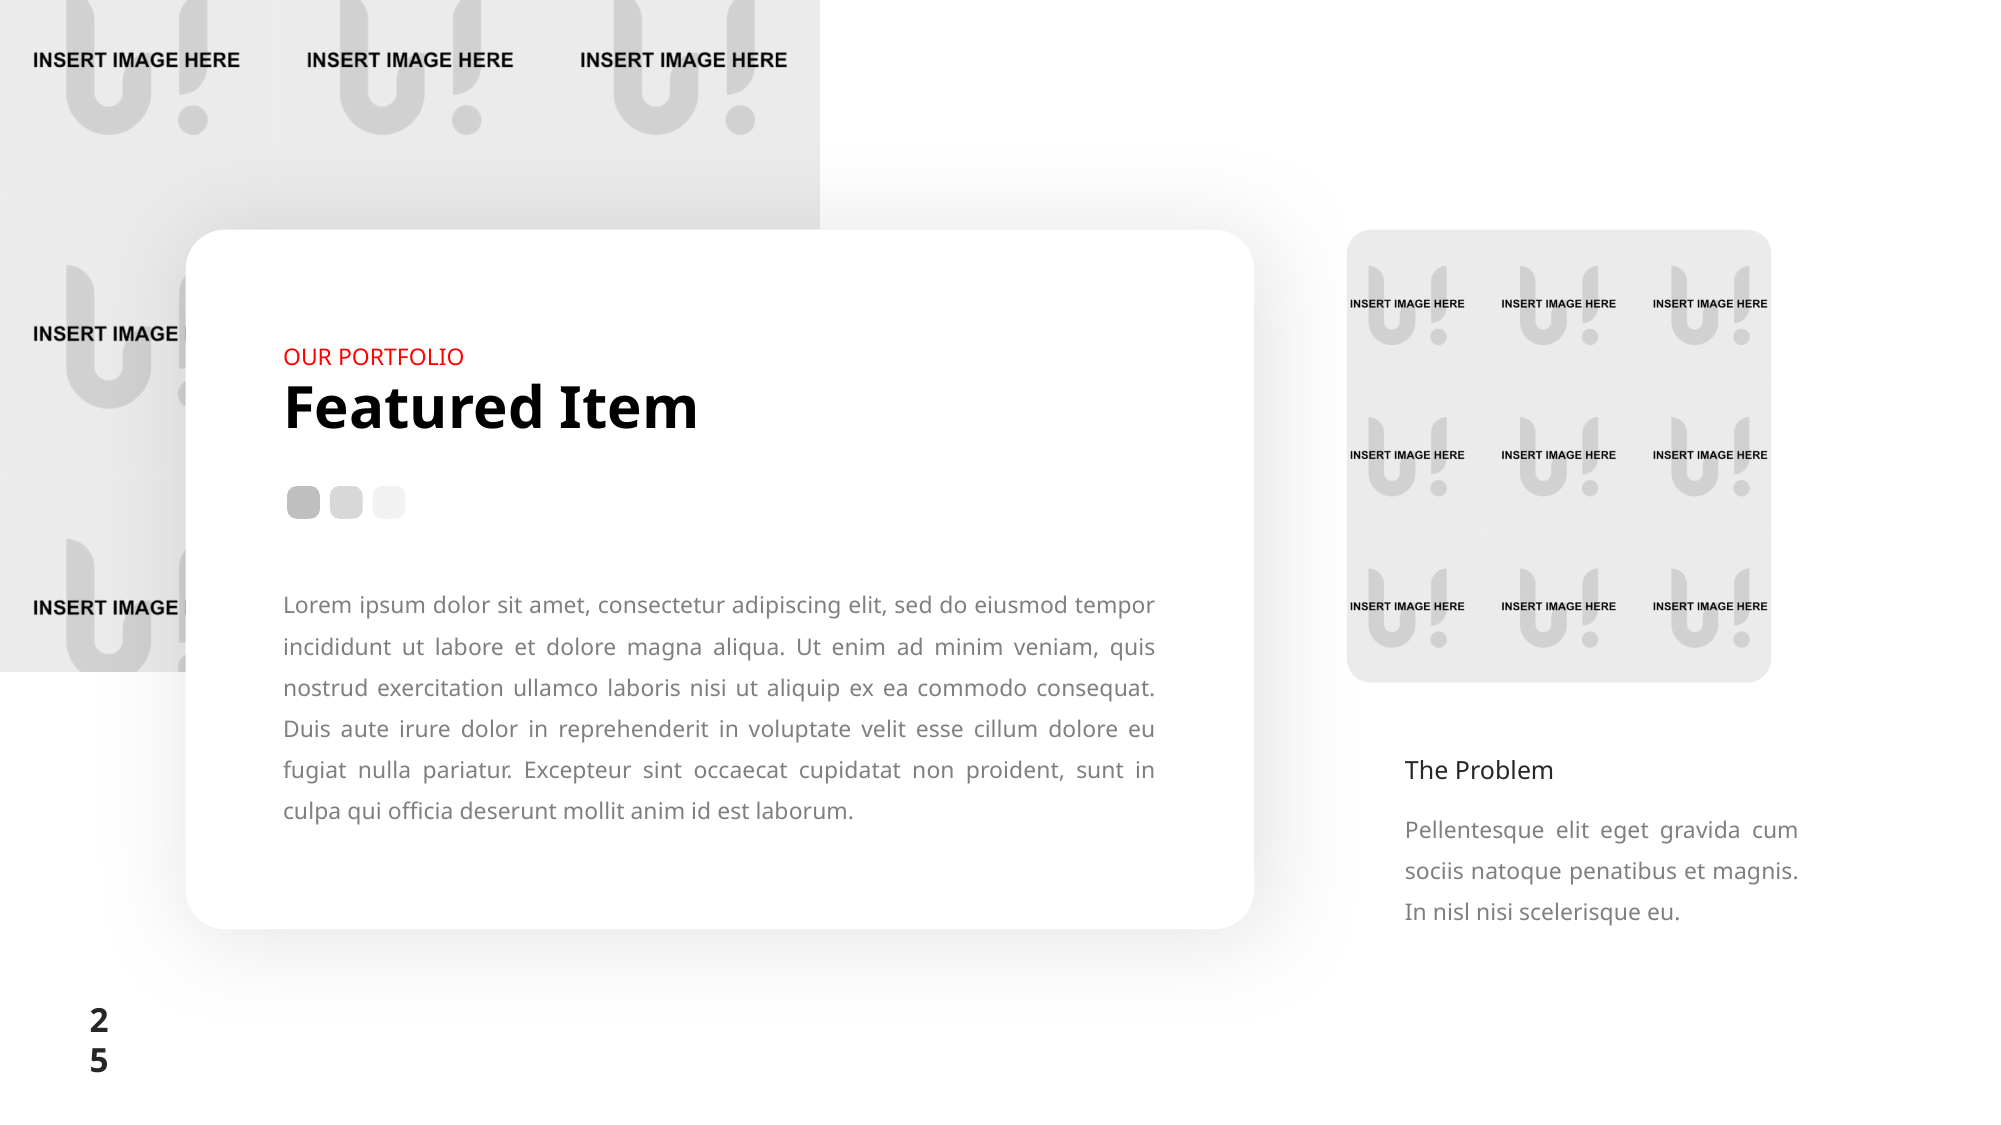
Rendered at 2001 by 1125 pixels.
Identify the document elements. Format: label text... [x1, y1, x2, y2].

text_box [267, 334, 1172, 831]
picture [1346, 229, 1772, 683]
text_box The Problem [1389, 732, 1815, 793]
text_box Pellentesque elit eget gravida cum sociis natoque penatibus et magnis. In nisl nisi scelerisque eu. [1389, 794, 1815, 933]
picture [0, 0, 821, 672]
text_box 25 [74, 991, 136, 1047]
text_box [185, 229, 1255, 930]
